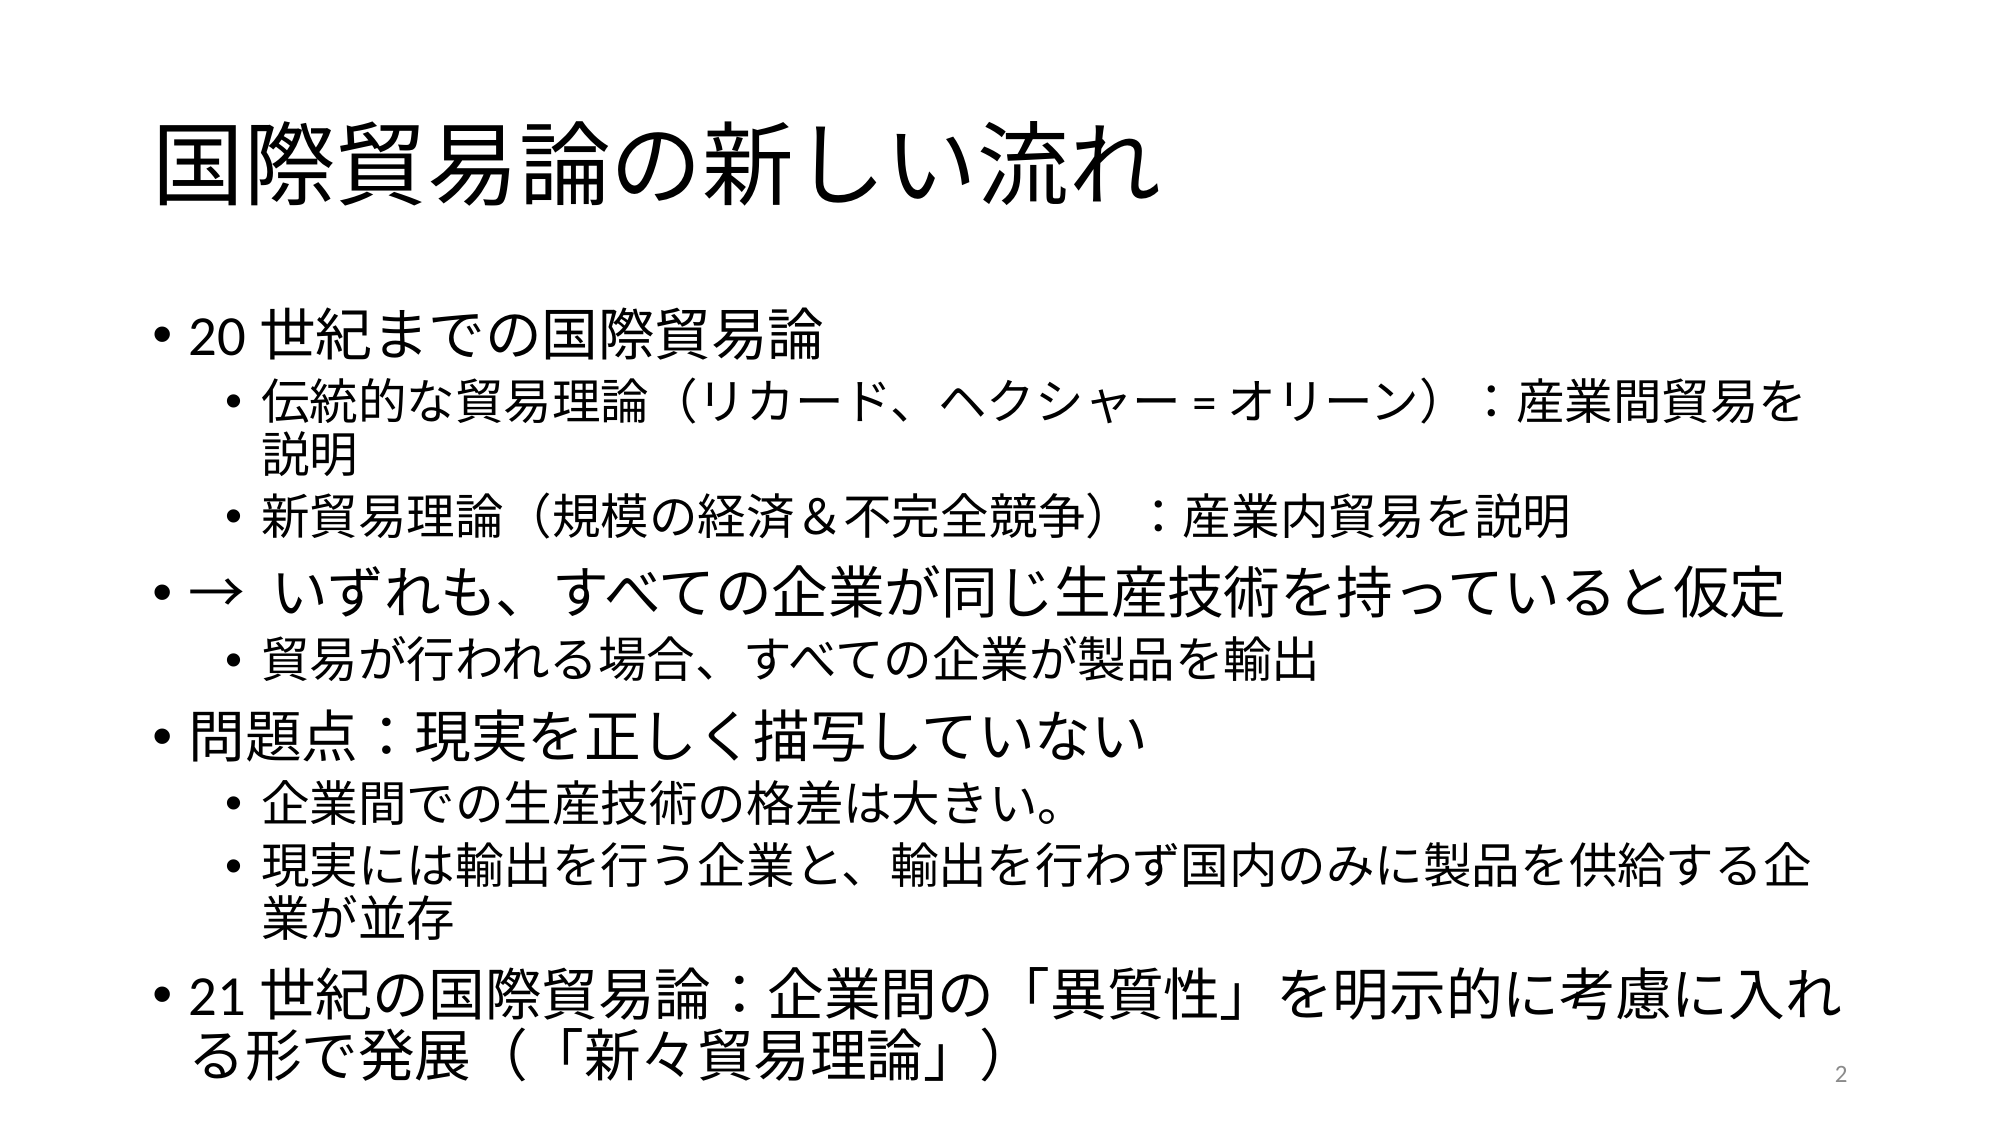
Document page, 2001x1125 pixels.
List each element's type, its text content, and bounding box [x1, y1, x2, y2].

title 国際貿易論の新しい流れ [137, 59, 1863, 278]
list 20世紀までの国際貿易論 伝統的な貿易理論（リカード、ヘクシャー=オリーン）：産業間貿易を説明 新貿易理論（規模の経済＆不完全競争）：産業内貿易を説明 → いずれも、すべての企業が同じ生産技術を持っていると仮定 貿易が行われる場合、すべての企業が製品を輸出 問題点：現実を正しく描写していない 企業間での生産技術の格差は大きい。 現実には輸出を行う企業と、輸出を行わず国内のみに製品を供給する企業が並存 21世紀の国際貿易論：企業間の「異質性」を明示的に考慮に入れる形で発展（「新々貿易理論」） [137, 299, 1863, 1103]
slide_number 2 [1412, 1042, 1863, 1103]
